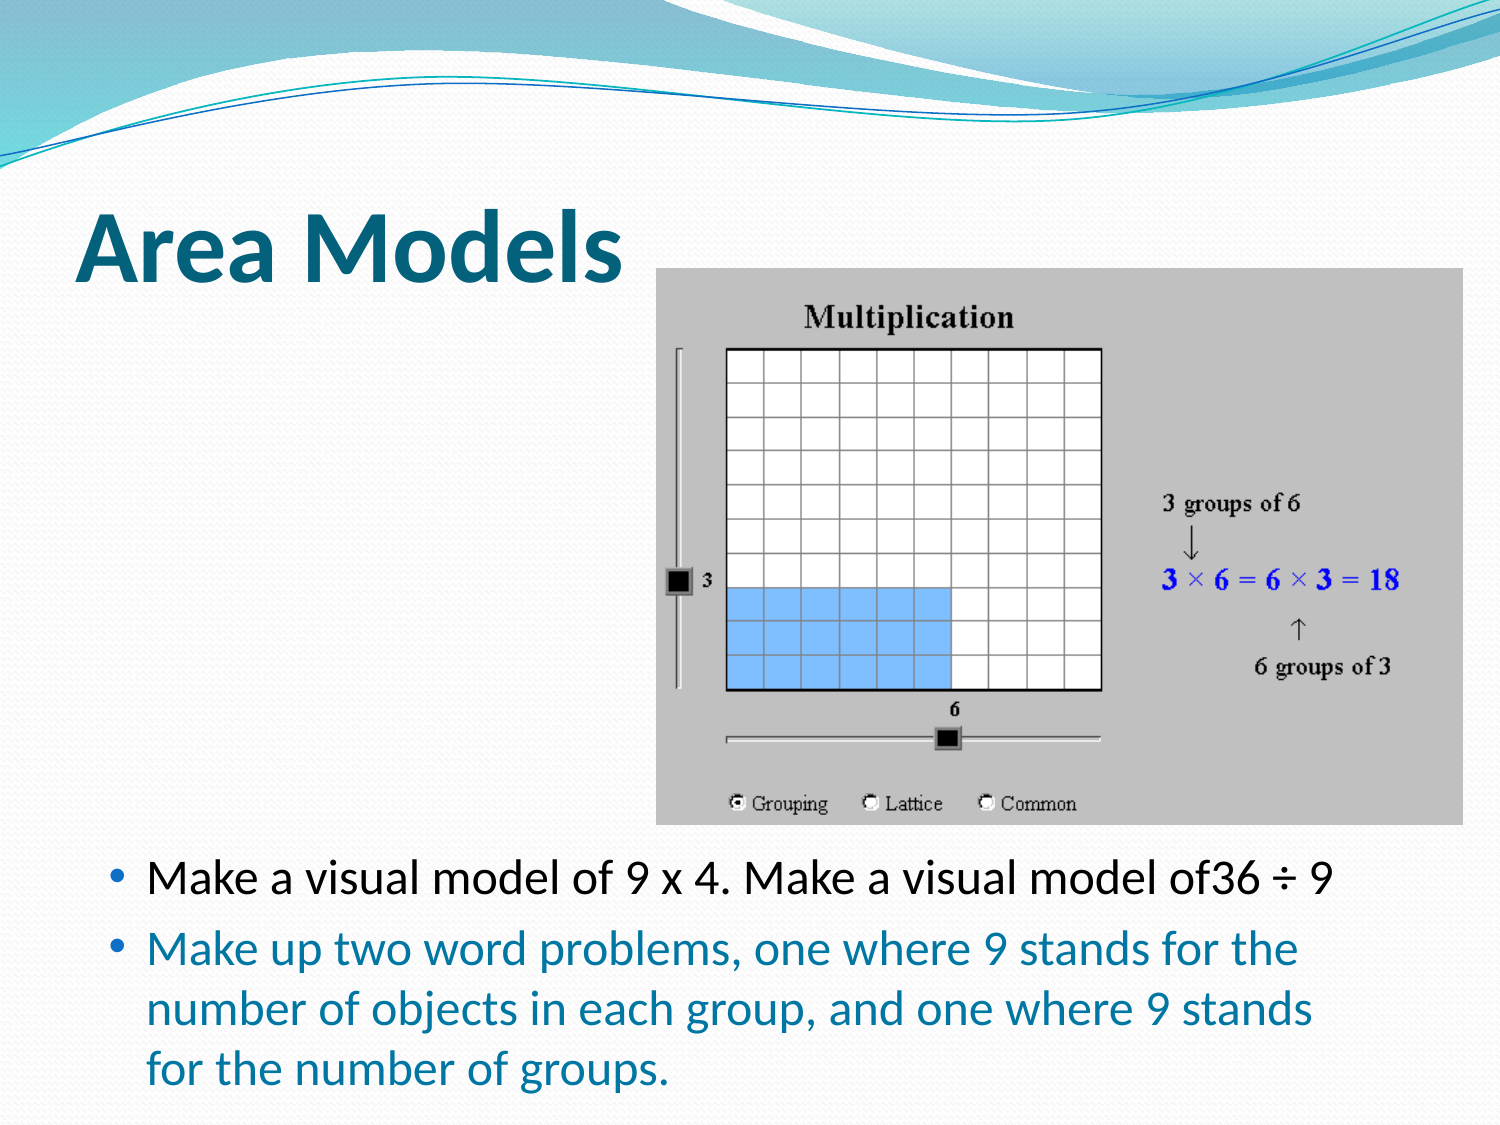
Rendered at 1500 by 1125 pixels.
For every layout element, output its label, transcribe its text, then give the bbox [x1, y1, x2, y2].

title Area Models [75, 115, 1425, 303]
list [656, 268, 1463, 826]
text_box Make a visual model of 9 x 4. Make a visual model of36 ÷ 9 Make up two word problems, one where 9 stands for the number of objects in each group, and one where 9 stands for the number of groups. [75, 837, 1375, 1113]
